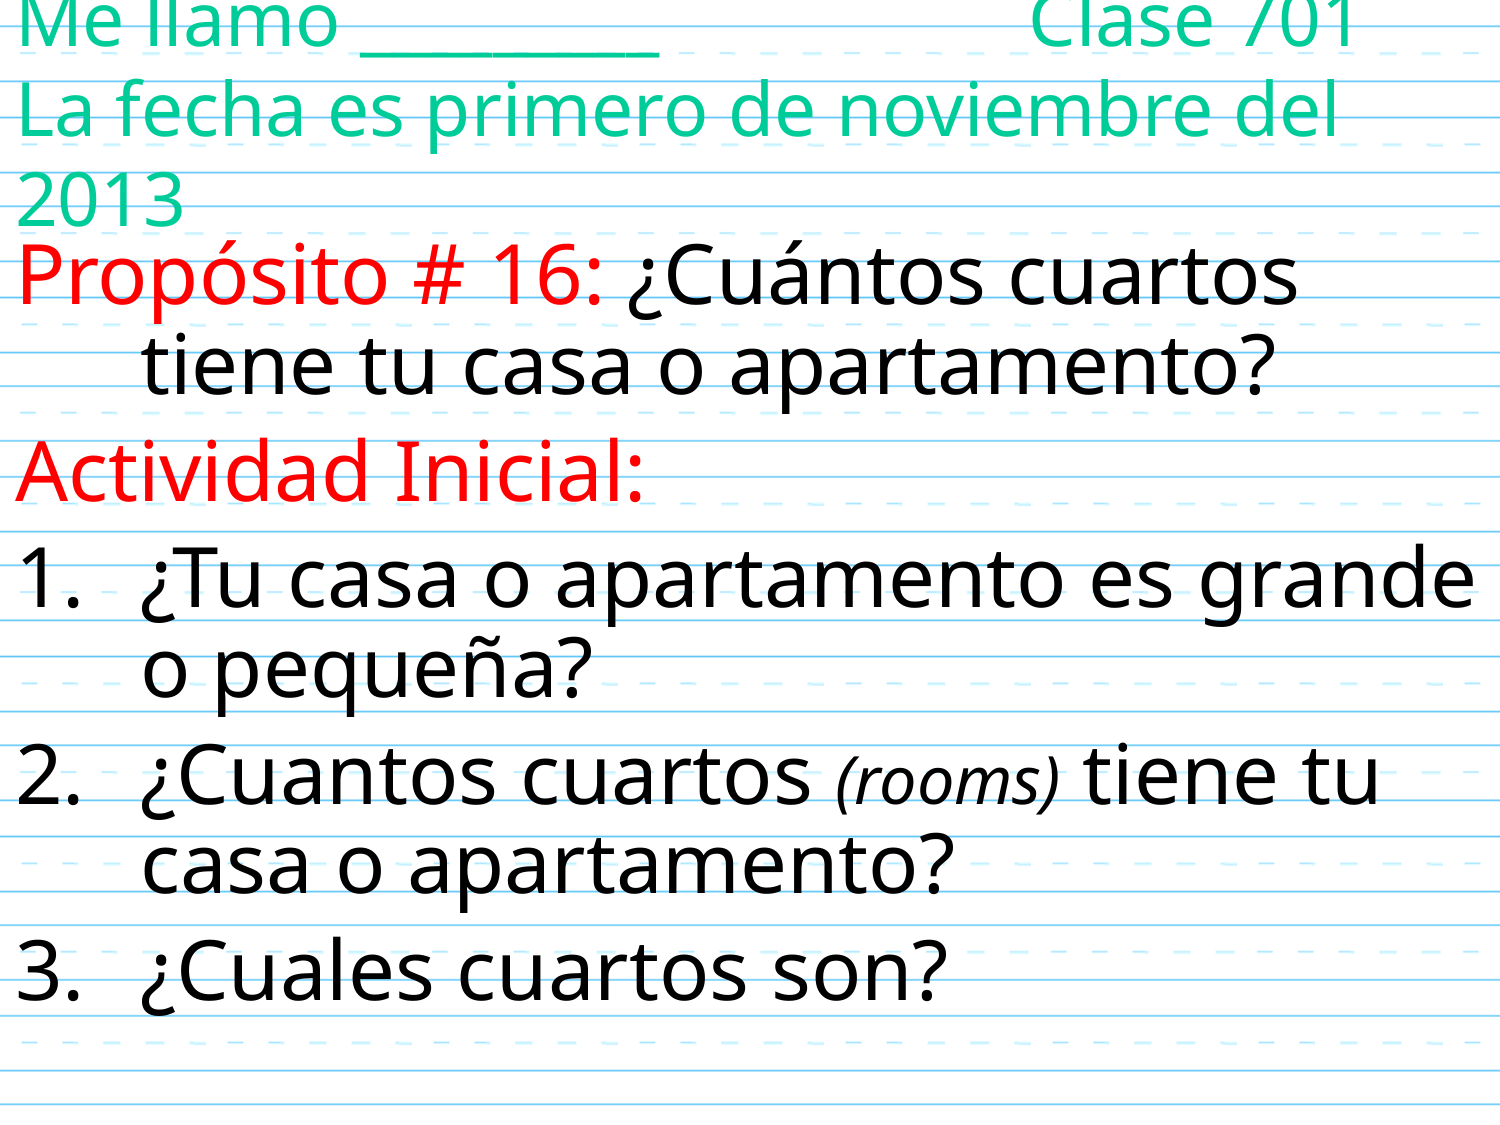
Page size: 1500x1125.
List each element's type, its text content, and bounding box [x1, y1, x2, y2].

picture [0, 0, 1500, 12]
picture [0, 1100, 1500, 1125]
picture [0, 200, 1500, 224]
list Propósito # 16: ¿Cuántos cuartos tiene tu casa o apartamento? Actividad Inicial: ¿Tu casa o apartamento es grande o pequeña? ¿Cuantos cuartos (rooms) tiene tu casa o apartamento? ¿Cuales cuartos son? [0, 224, 1500, 1100]
title Me llamo _________ Clase 701 La fecha es primero de noviembre del 2013 [0, 12, 1500, 200]
